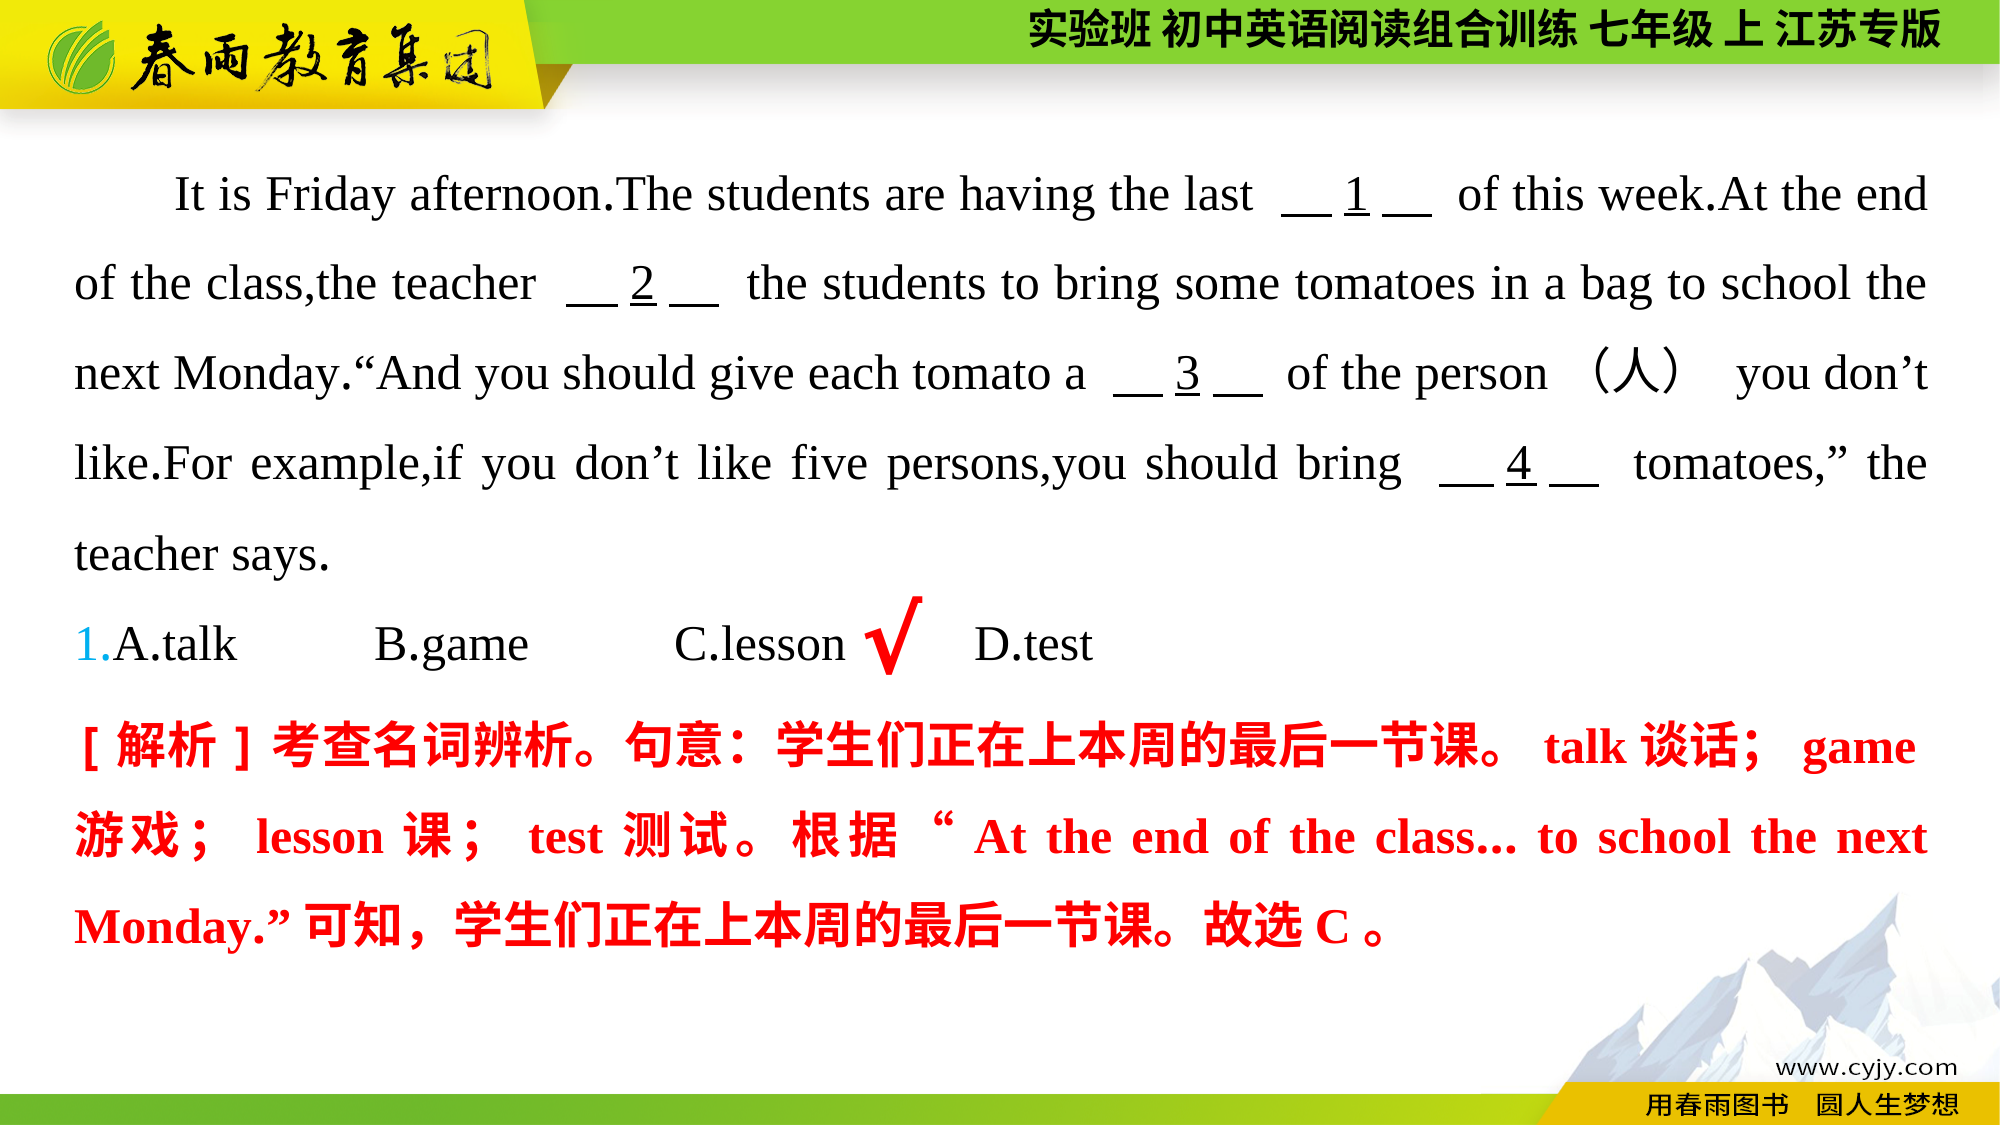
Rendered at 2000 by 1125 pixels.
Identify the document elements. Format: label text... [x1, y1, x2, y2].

picture [0, 0, 2000, 1125]
list It is Friday afternoon.The students are having the last 1 of this week.At the end of the class,the teacher 2 the students to bring some tomatoes in a bag to school the next Monday.“And you should give each tomato a 3 of the person（人） you don’t like.For example,if you don’t like five persons,you should bring 4 tomatoes,” the teacher says. 1.A.talk B.game C.lesson D.test [59, 122, 1944, 675]
text_box [解析]考查名词辨析。句意：学生们正在上本周的最后一节课。talk谈话；game游戏；lesson课；test测试。根据“At the end of the class... to school the next Monday.”可知，学生们正在上本周的最后一节课。故选C。 [59, 675, 1944, 961]
